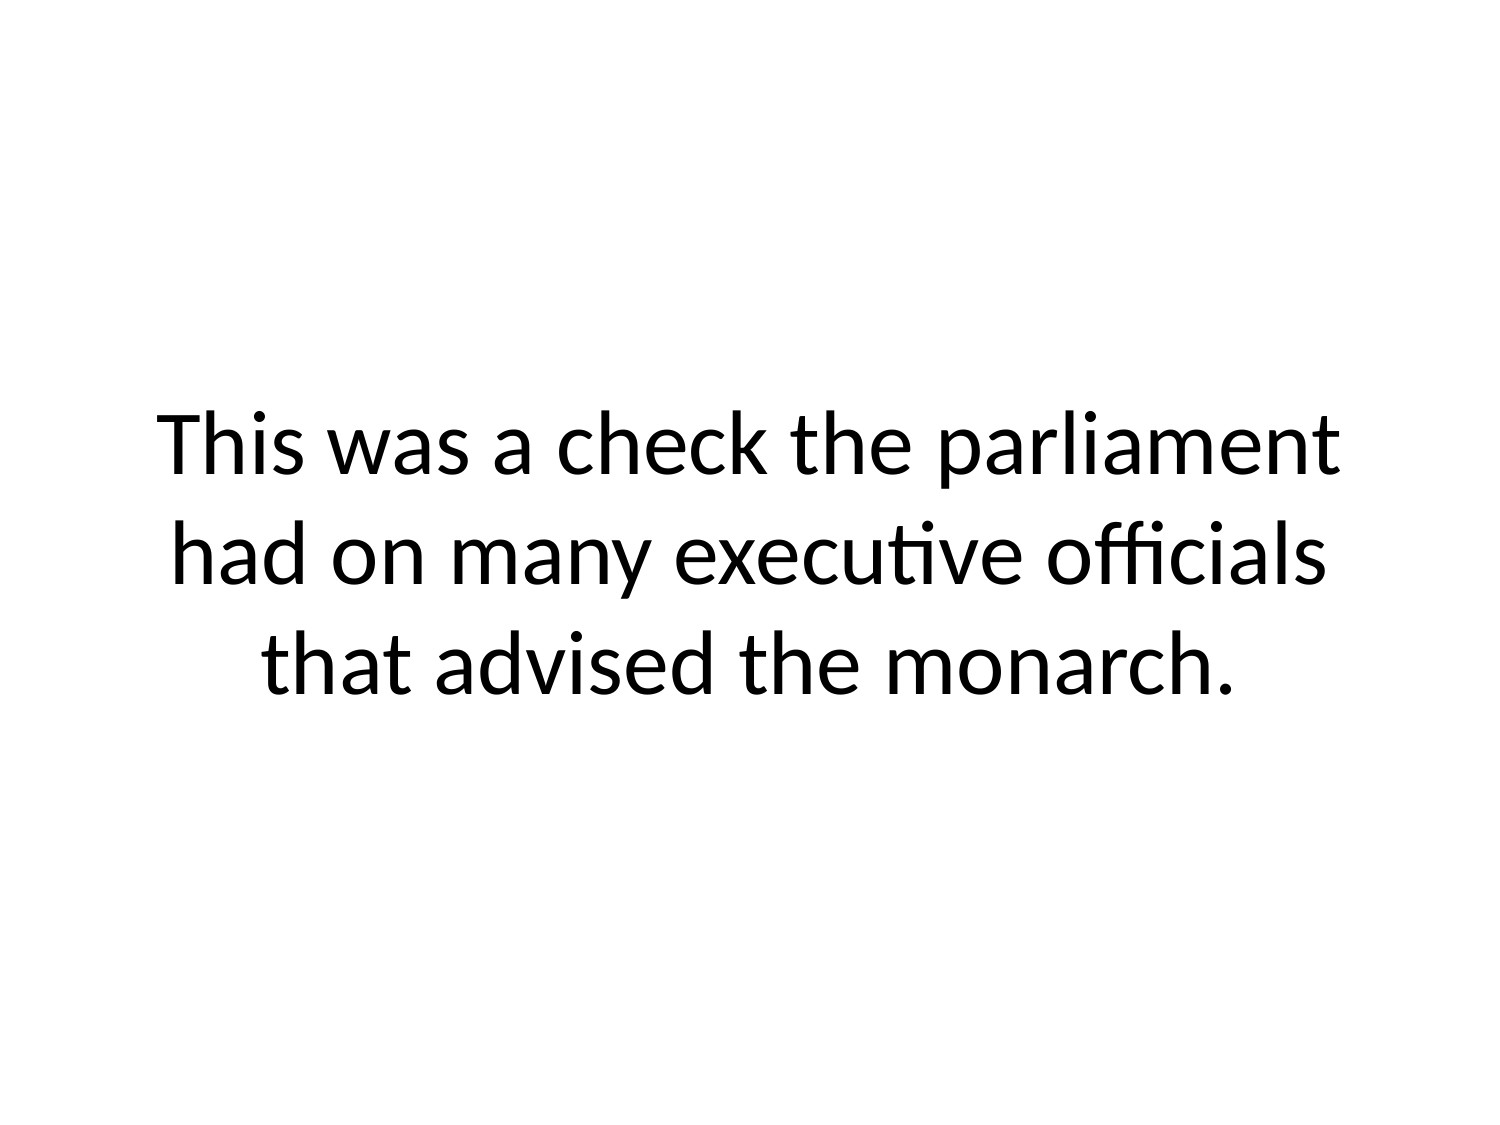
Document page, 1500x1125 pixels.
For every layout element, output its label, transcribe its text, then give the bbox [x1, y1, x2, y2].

title This was a check the parliament had on many executive officials that advised the monarch. [74, 44, 1426, 1051]
